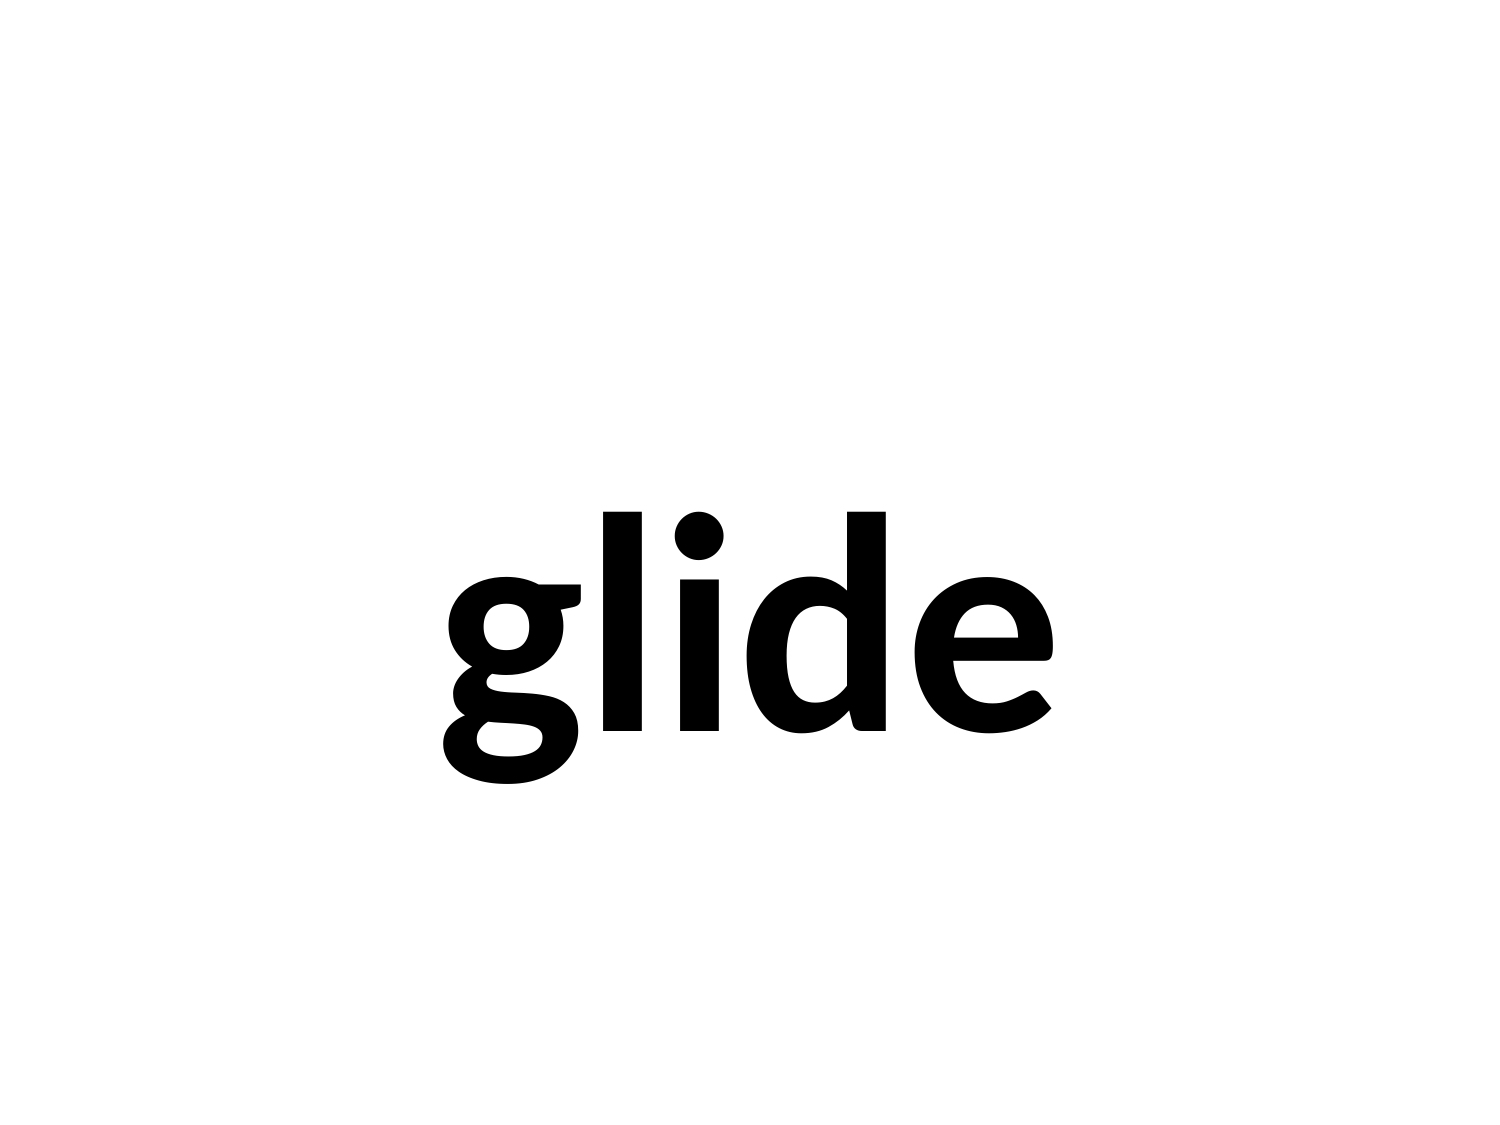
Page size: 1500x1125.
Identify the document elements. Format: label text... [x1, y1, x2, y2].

title glide [75, 512, 1425, 700]
